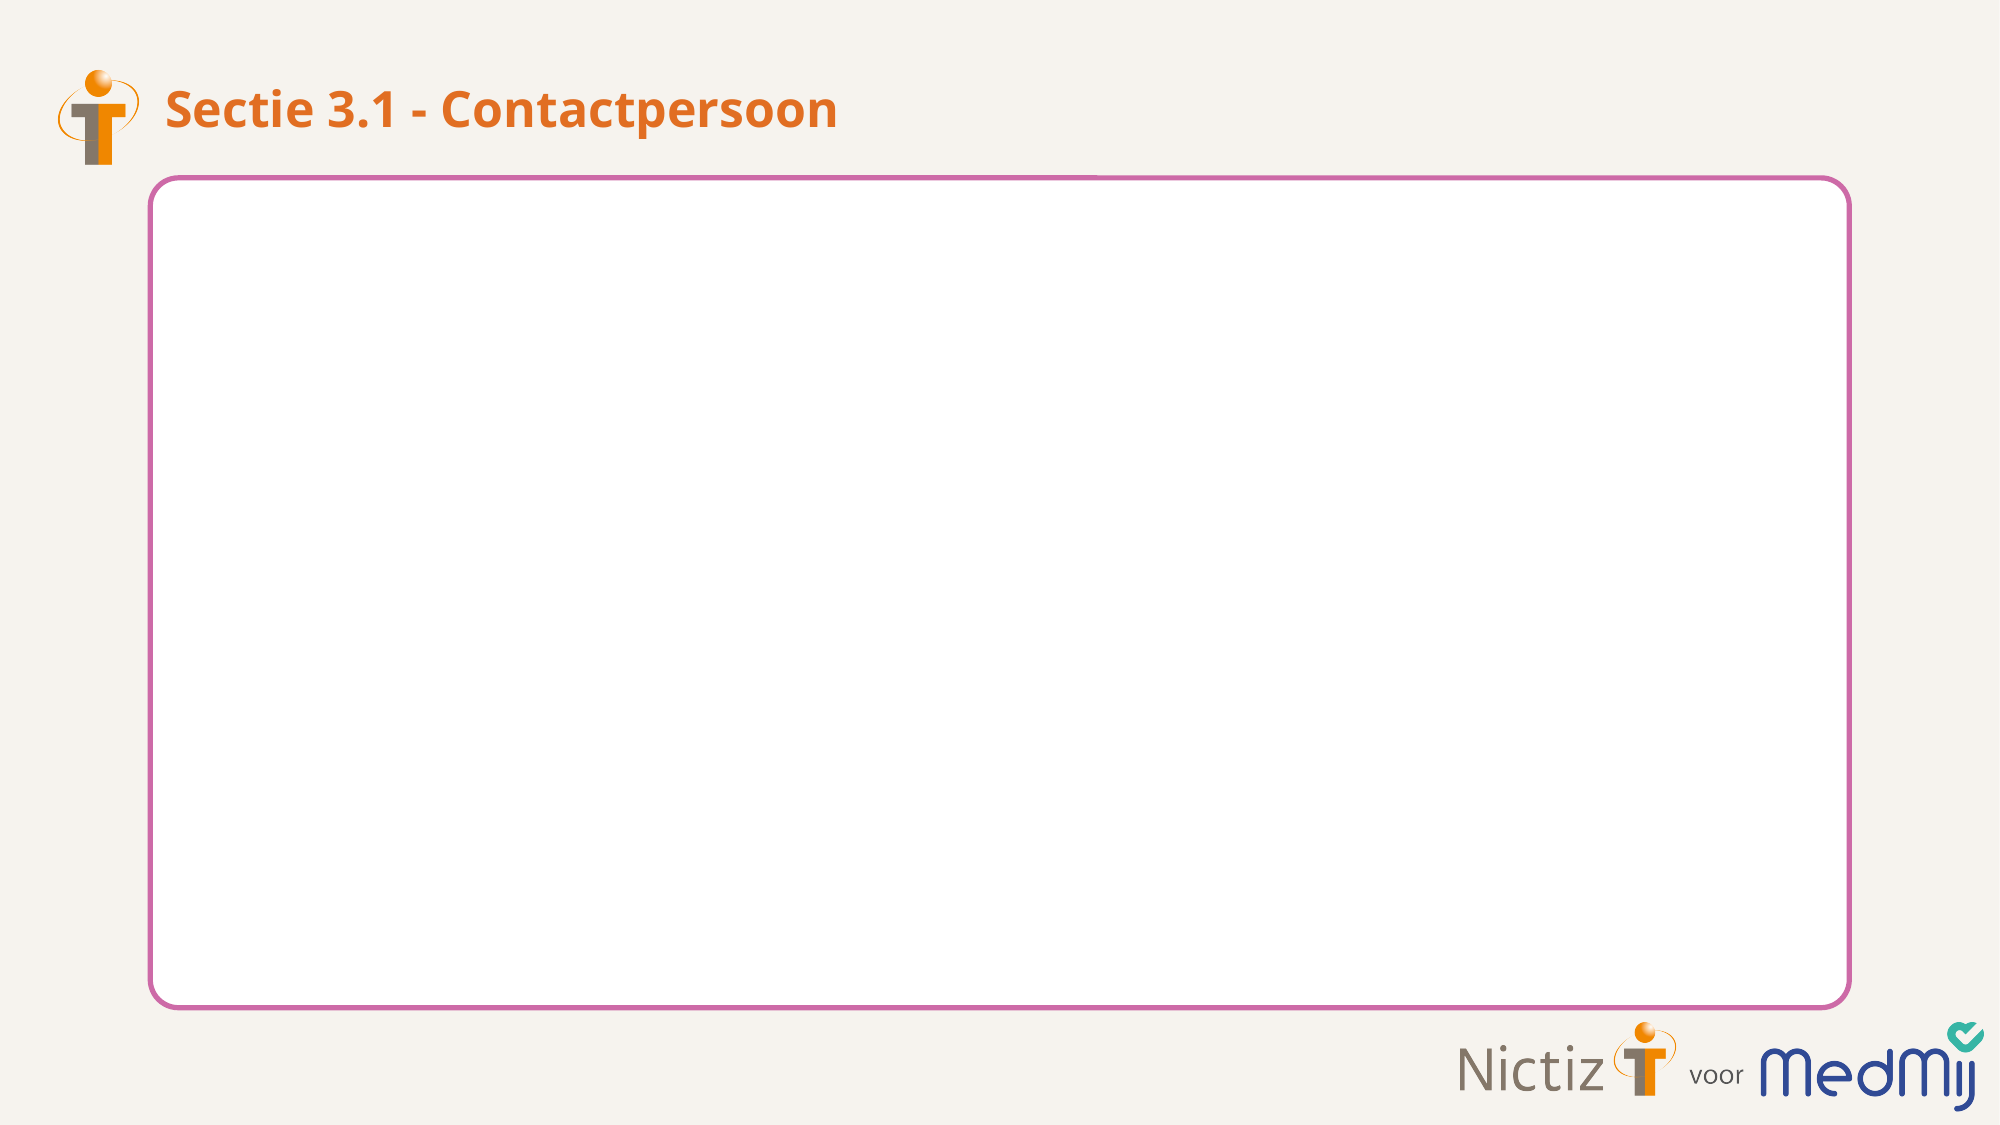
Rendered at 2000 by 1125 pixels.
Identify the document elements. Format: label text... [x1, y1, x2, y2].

picture [1457, 1019, 1988, 1113]
picture [50, 66, 151, 187]
title Sectie 3.1 - Contactpersoon [150, 76, 1850, 165]
